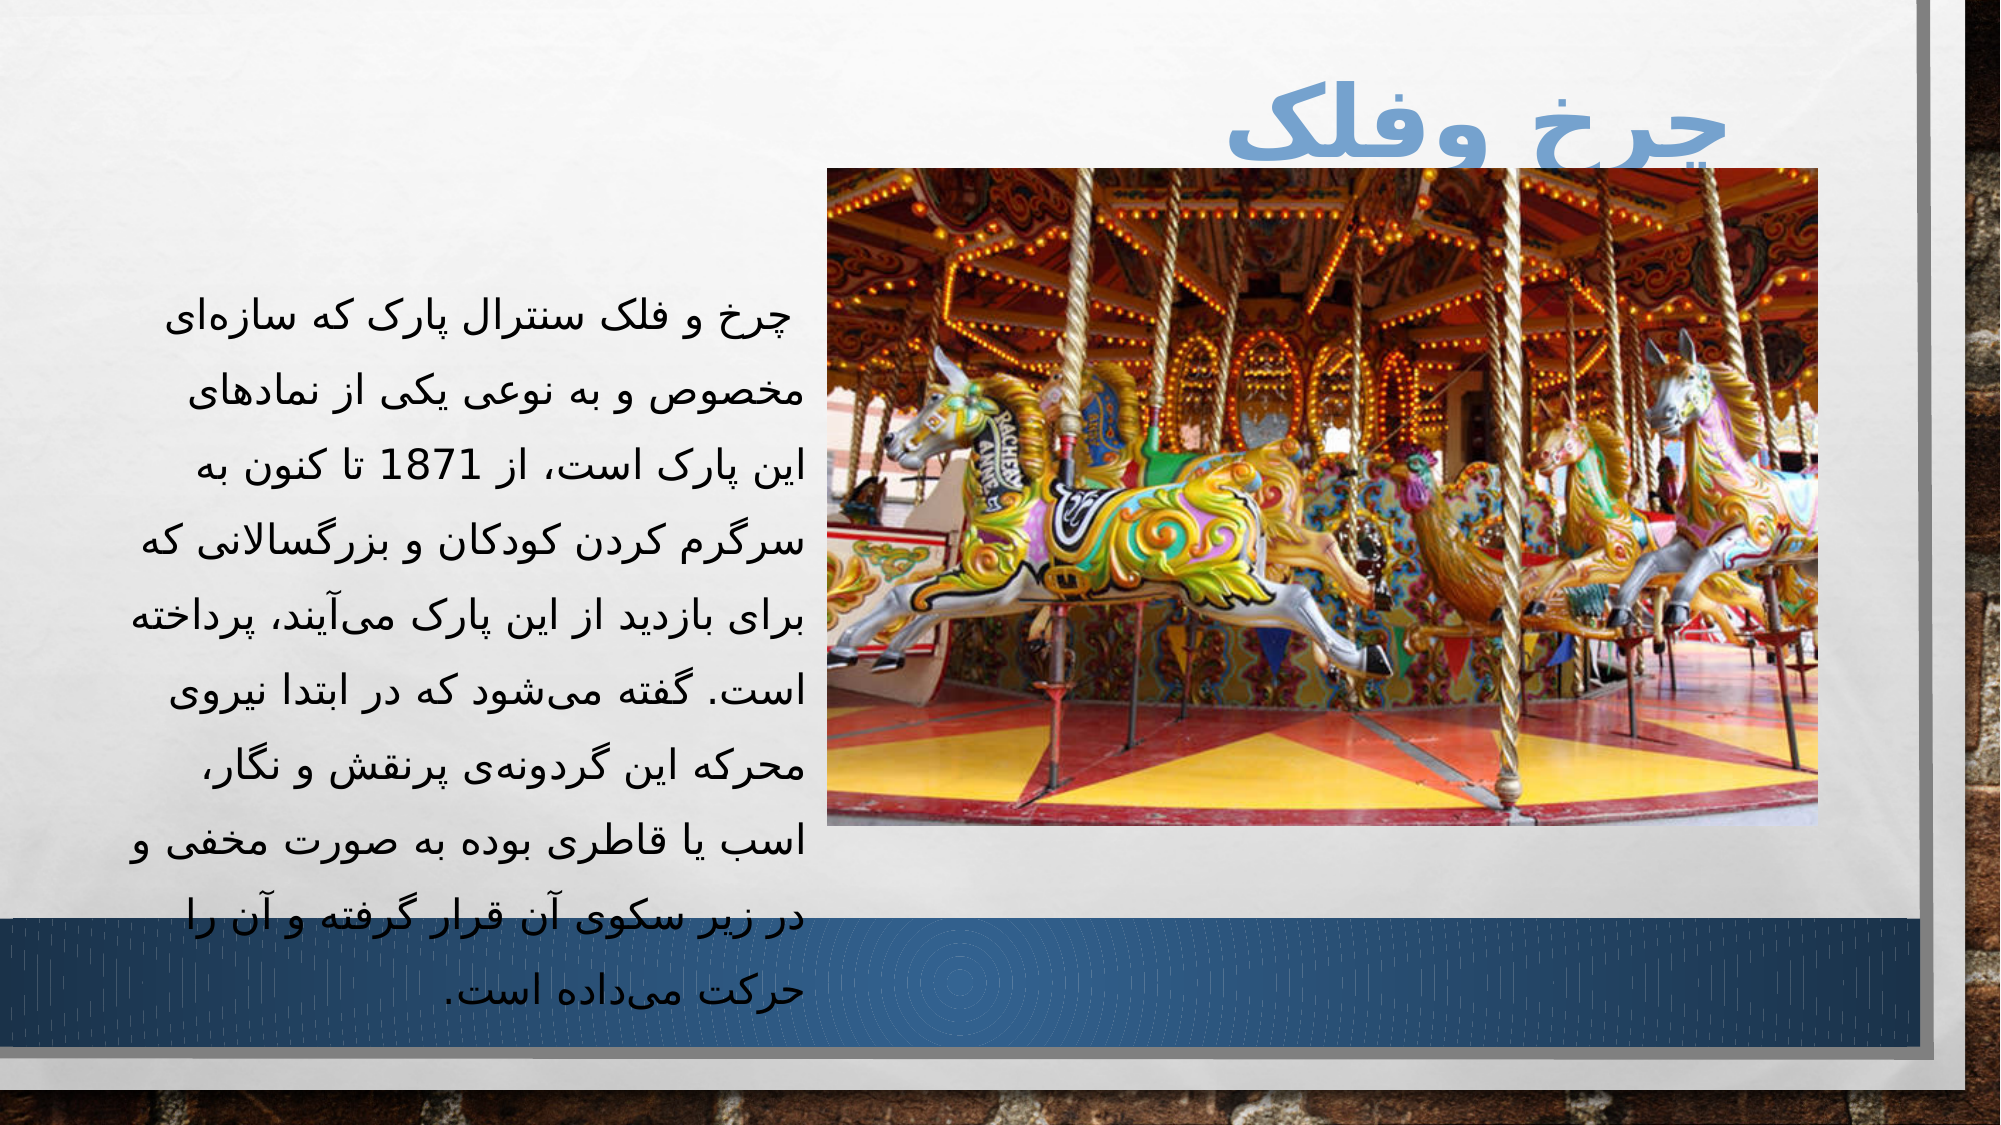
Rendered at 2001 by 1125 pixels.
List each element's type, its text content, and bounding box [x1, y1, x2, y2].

title چرخ وفلک [1140, 50, 1818, 168]
list چرخ و فلک سنترال پارک که سازه‌ای مخصوص و به نوعی یکی از نمادهای این پارک است، از 1871 تا کنون به سرگرم کردن کودکان و بزرگسالانی که برای بازدید از این پارک می‌آیند، پرداخته است. گفته می‌شود که در ابتدا نیروی محرکه این گردونه‌ی پرنقش و نگار، اسب یا قاطری بوده به صورت مخفی و در زیر سکوی آن قرار گرفته و آن را حرکت می‌داده است. [113, 255, 822, 882]
picture [0, 0, 2000, 1125]
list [827, 168, 1818, 827]
